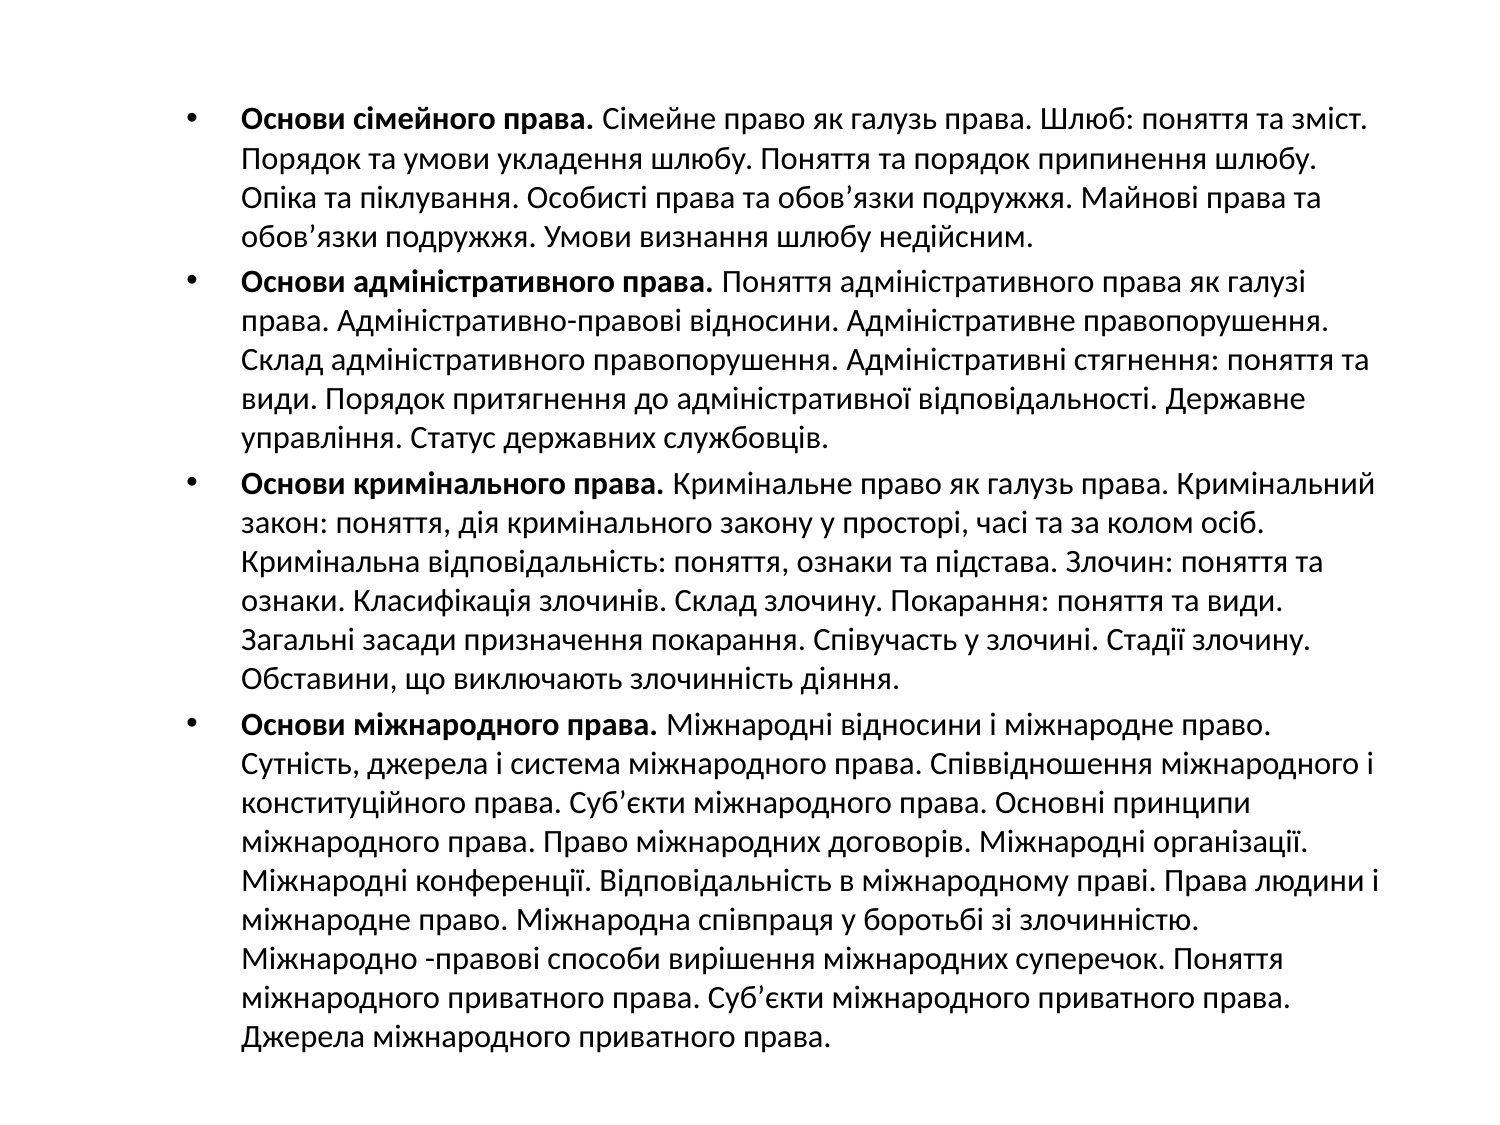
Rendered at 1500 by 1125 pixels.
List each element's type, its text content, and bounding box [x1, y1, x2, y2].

list Основи сімейного права. Сімейне право як галузь права. Шлюб: поняття та зміст. Порядок та умови укладення шлюбу. Поняття та порядок припинення шлюбу. Опіка та піклування. Особисті права та обов’язки подружжя. Майнові права та обов’язки подружжя. Умови визнання шлюбу недійсним. Основи адміністративного права. Поняття адміністративного права як галузі права. Адміністративно-правові відносини. Адміністративне правопорушення. Склад адміністративного правопорушення. Адміністративні стягнення: поняття та види. Порядок притягнення до адміністративної відповідальності. Державне управління. Статус державних службовців. Основи кримінального права. Кримінальне право як галузь права. Кримінальний закон: поняття, дія кримінального закону у просторі, часі та за колом осіб. Кримінальна відповідальність: поняття, ознаки та підстава. Злочин: поняття та ознаки. Класифікація злочинів. Склад злочину. Покарання: поняття та види. Загальні засади призначення покарання. Співучасть у злочині. Стадії злочину. Обставини, що виключають злочинність діяння. Основи міжнародного права. Міжнародні відносини і міжнародне право. Сутність, джерела і система міжнародного права. Співвідношення міжнародного і конституційного права. Суб’єкти міжнародного права. Основні принципи міжнародного права. Право міжнародних договорів. Міжнародні організації. Міжнародні конференції. Відповідальність в міжнародному праві. Права людини і міжнародне право. Міжнародна співпраця у боротьбі зі злочинністю. Міжнародно -правові способи вирішення міжнародних суперечок. Поняття міжнародного приватного права. Суб’єкти міжнародного приватного права. Джерела міжнародного приватного права. [171, 90, 1400, 1071]
